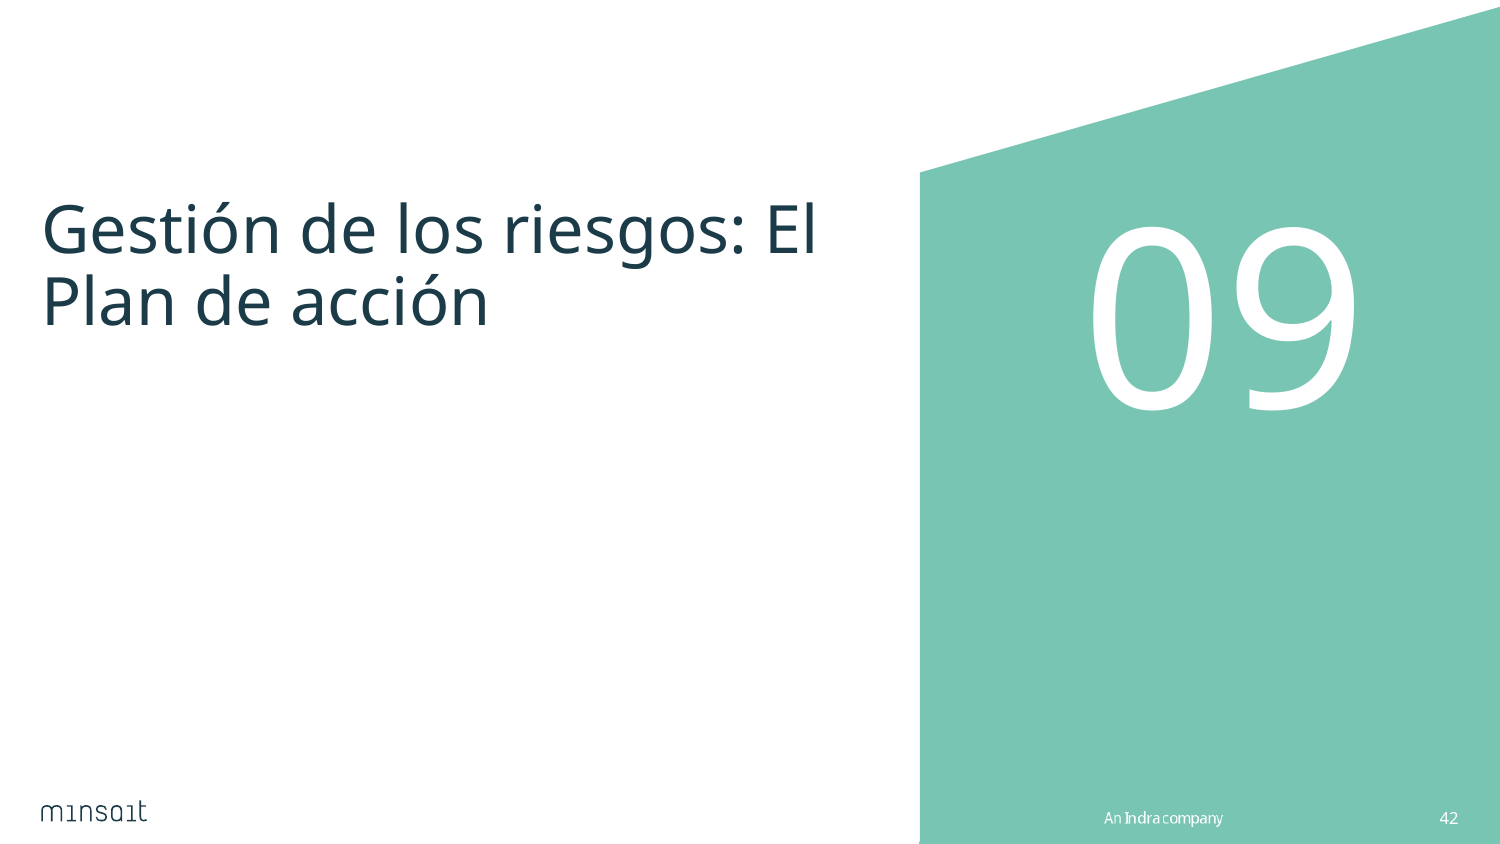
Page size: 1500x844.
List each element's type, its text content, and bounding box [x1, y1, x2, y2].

title Gestión de los riesgos: El Plan de acción [41, 196, 909, 399]
list 09 [994, 184, 1454, 434]
